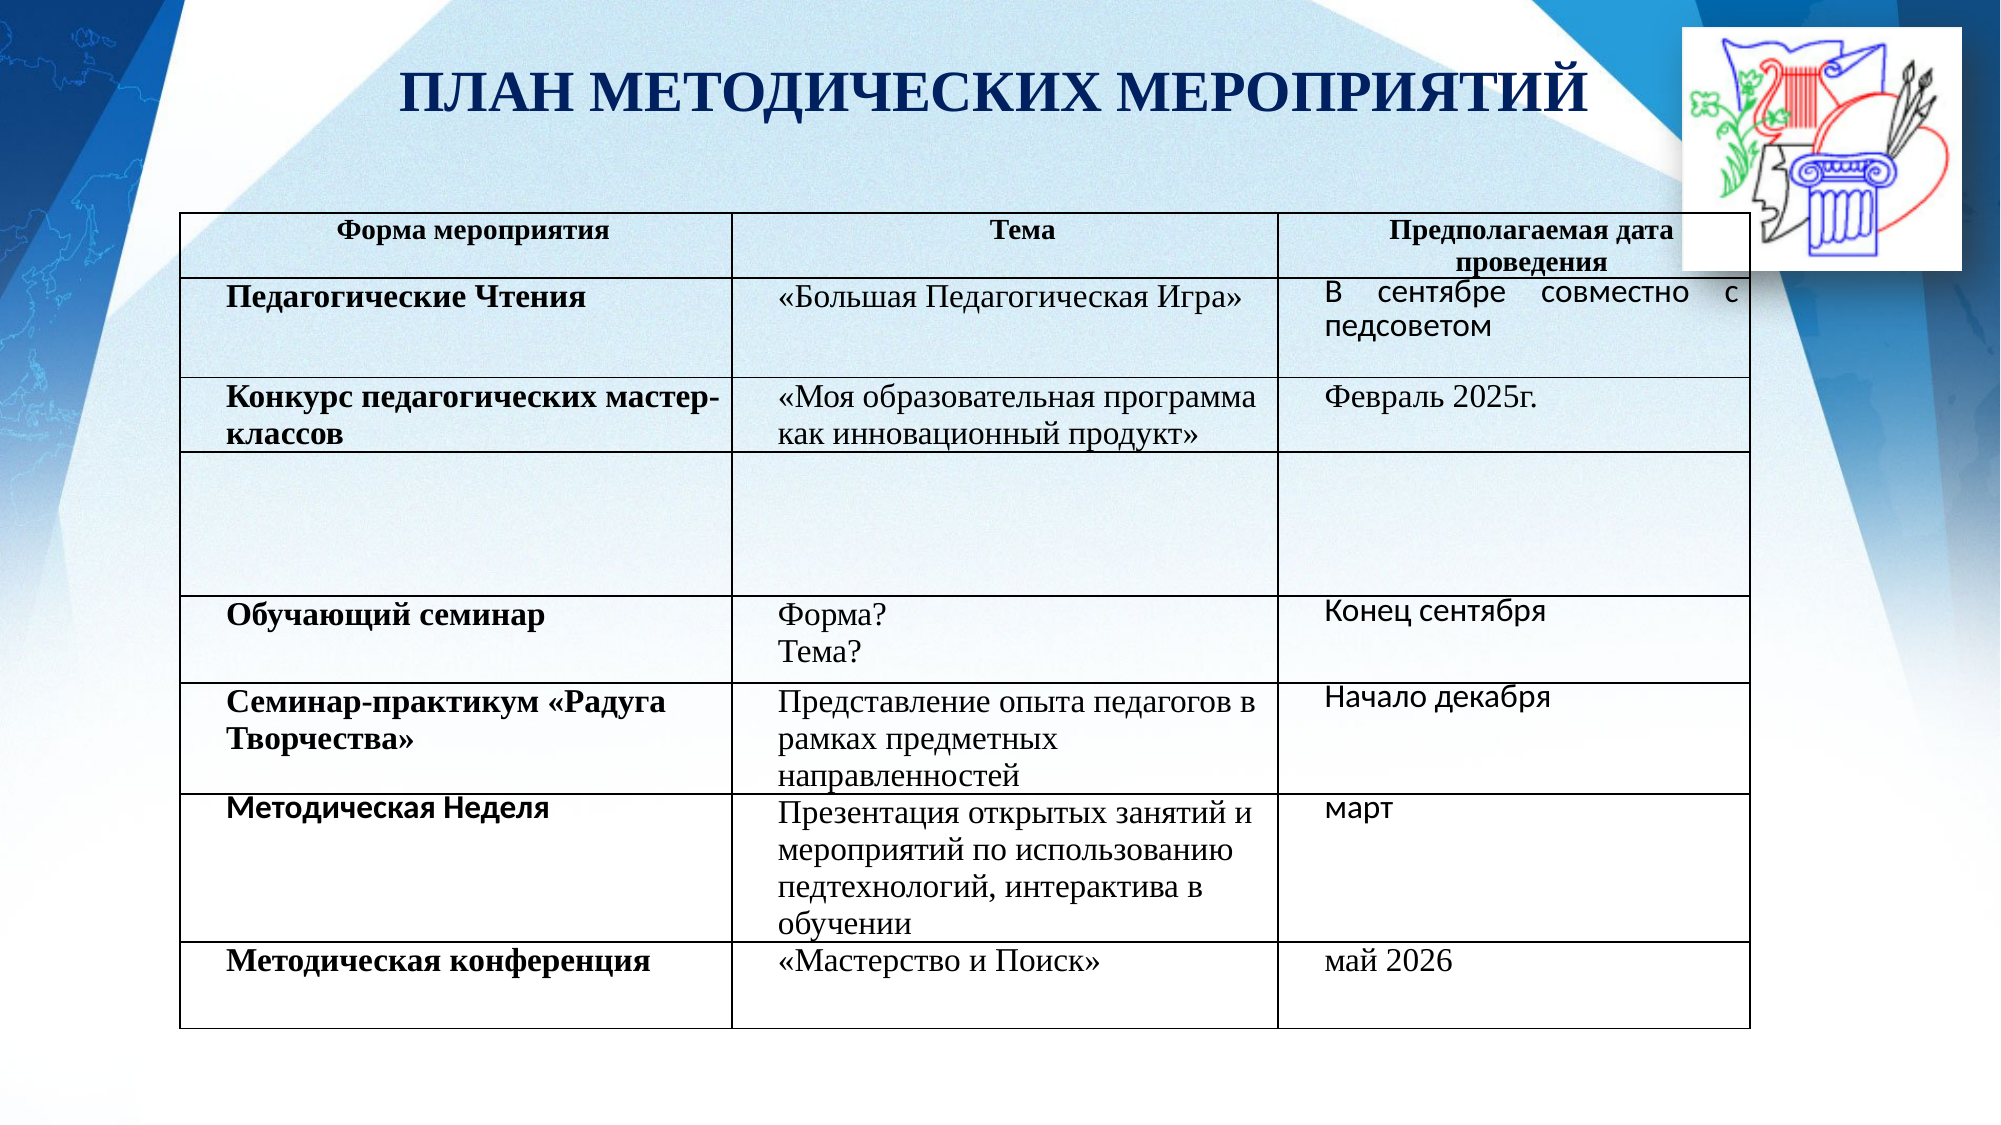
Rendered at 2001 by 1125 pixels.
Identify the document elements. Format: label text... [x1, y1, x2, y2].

table_cell Конец сентября [1279, 597, 1749, 682]
table_cell Семинар-практикум «Радуга Творчества» [181, 684, 731, 793]
picture [0, 0, 2001, 1125]
table_cell В сентябре совместно с педсоветом [1279, 279, 1749, 377]
table_cell май 2026 [1279, 943, 1749, 1028]
table_header Предполагаемая дата проведения [1279, 214, 1749, 277]
table_cell Представление опыта педагогов в рамках предметных направленностей [733, 684, 1277, 793]
table_cell Обучающий семинар [181, 597, 731, 682]
table_cell Педагогические Чтения [181, 279, 731, 377]
table_header Тема [733, 214, 1277, 277]
table_cell [181, 453, 731, 595]
table_header Форма мероприятия [181, 214, 731, 277]
table_cell [1279, 453, 1749, 595]
table_cell Конкурс педагогических мастер-классов [181, 378, 731, 451]
table_cell март [1279, 795, 1749, 941]
table_cell Методическая Неделя [181, 795, 731, 941]
table_cell «Большая Педагогическая Игра» [733, 279, 1277, 377]
table_cell Февраль 2025г. [1279, 378, 1749, 451]
table_cell Начало декабря [1279, 684, 1749, 793]
table_cell Методическая конференция [181, 943, 731, 1028]
table_cell «Мастерство и Поиск» [733, 943, 1277, 1028]
table_cell Презентация открытых занятий и мероприятий по использованию педтехнологий, интерактива в обучении [733, 795, 1277, 941]
table_cell [733, 453, 1277, 595]
table_cell «Моя образовательная программа как инновационный продукт» [733, 378, 1277, 451]
table_cell Форма? Тема? [733, 597, 1277, 682]
title ПЛАН МЕТОДИЧЕСКИХ МЕРОПРИЯТИЙ [354, 0, 1649, 185]
